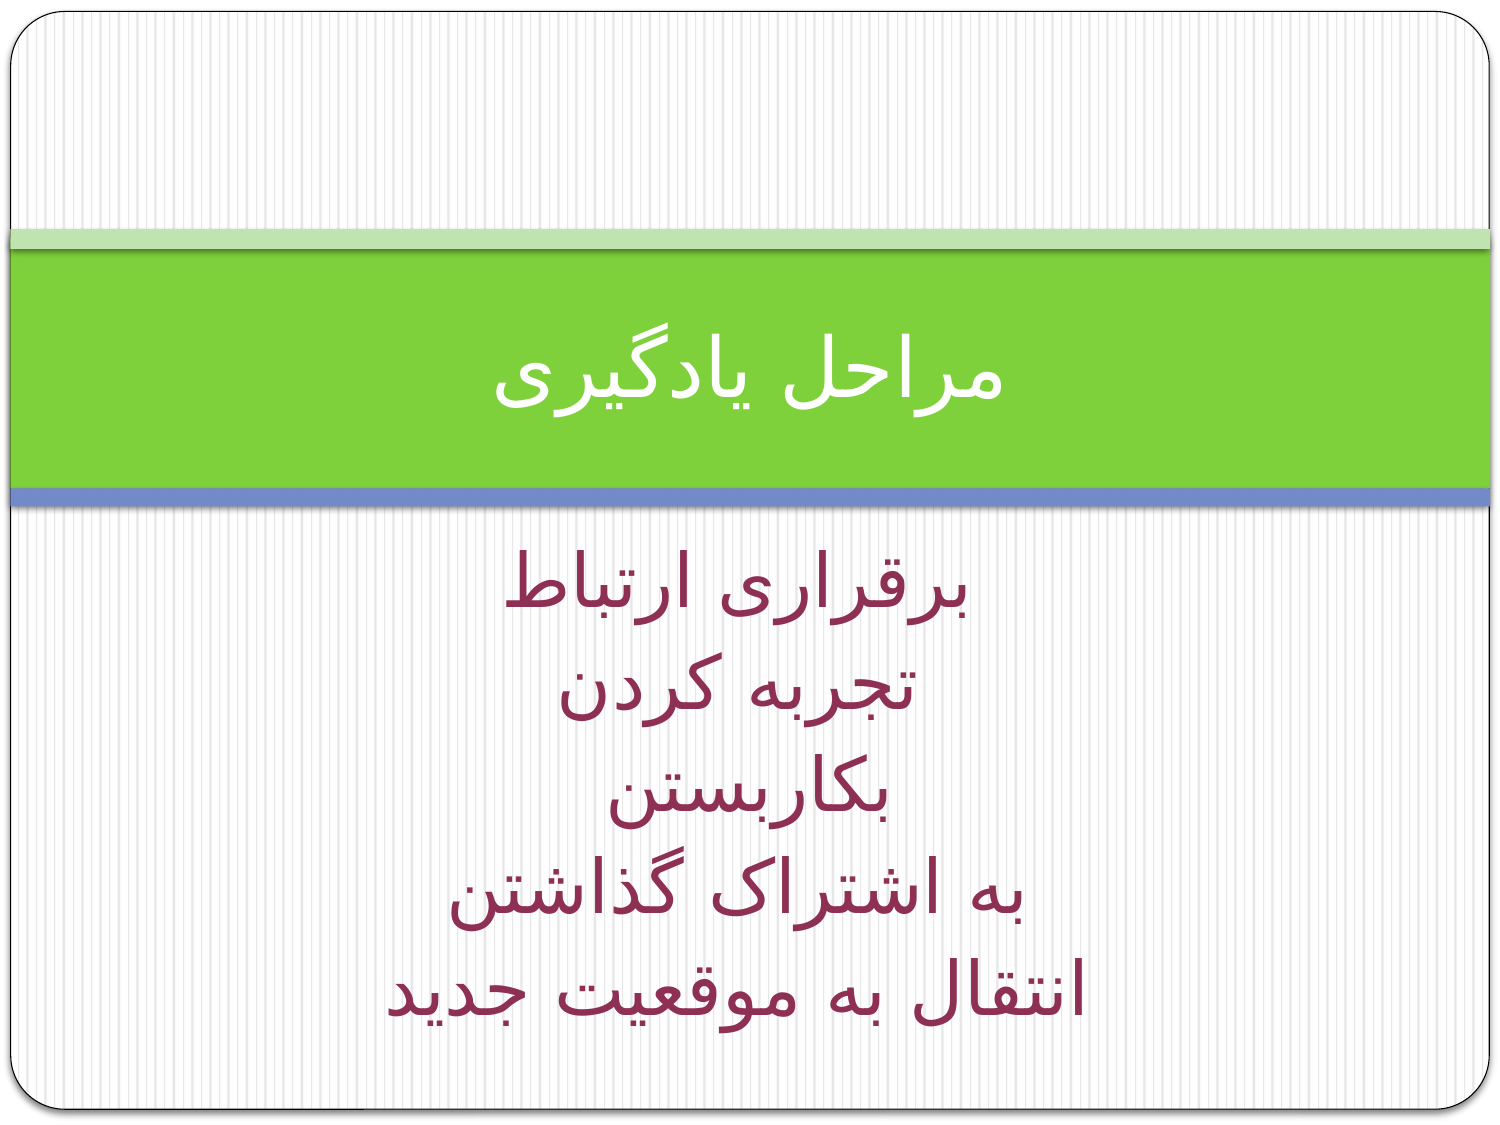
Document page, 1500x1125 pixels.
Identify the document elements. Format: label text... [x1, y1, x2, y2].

subtitle برقراری ارتباط تجربه کردن بکاربستن به اشتراک گذاشتن انتقال به موقعیت جدید [212, 525, 1263, 1063]
title مراحل یادگیری [75, 247, 1425, 489]
